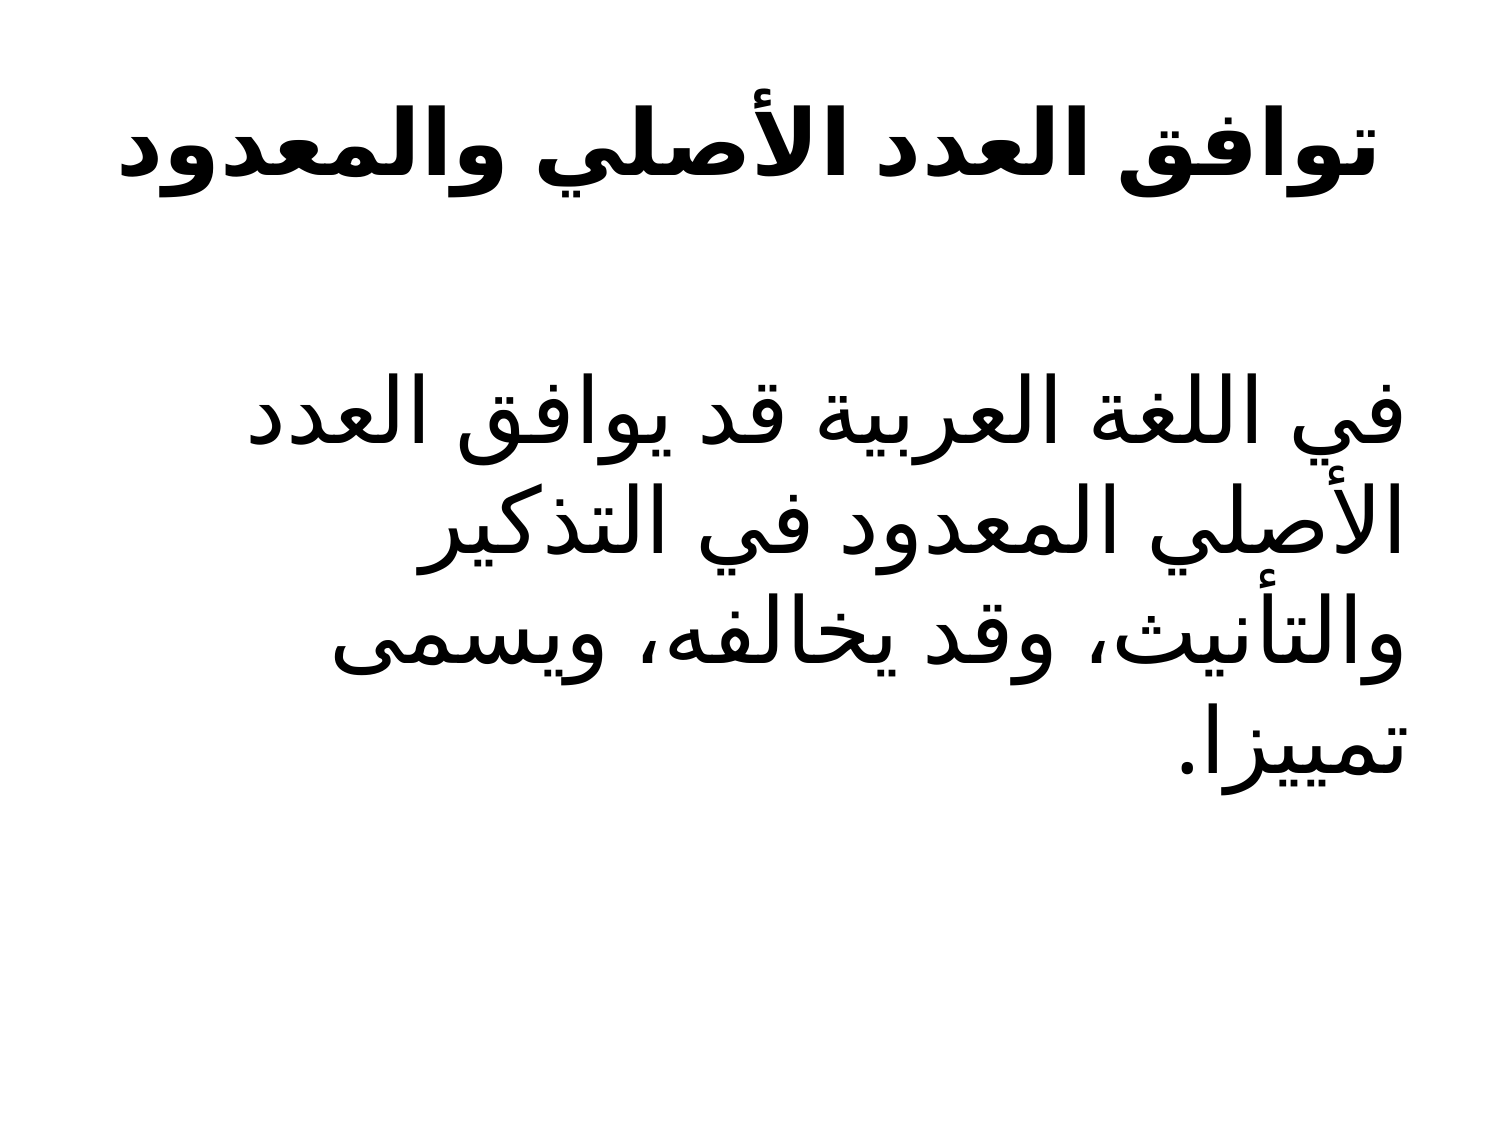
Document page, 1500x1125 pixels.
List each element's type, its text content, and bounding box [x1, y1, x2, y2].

title توافق العدد الأصلي والمعدود [75, 45, 1425, 233]
list في اللغة العربية قد يوافق العدد الأصلي المعدود في التذكير والتأنيث، وقد يخالفه، ويسمى تمييزا. [75, 344, 1425, 809]
